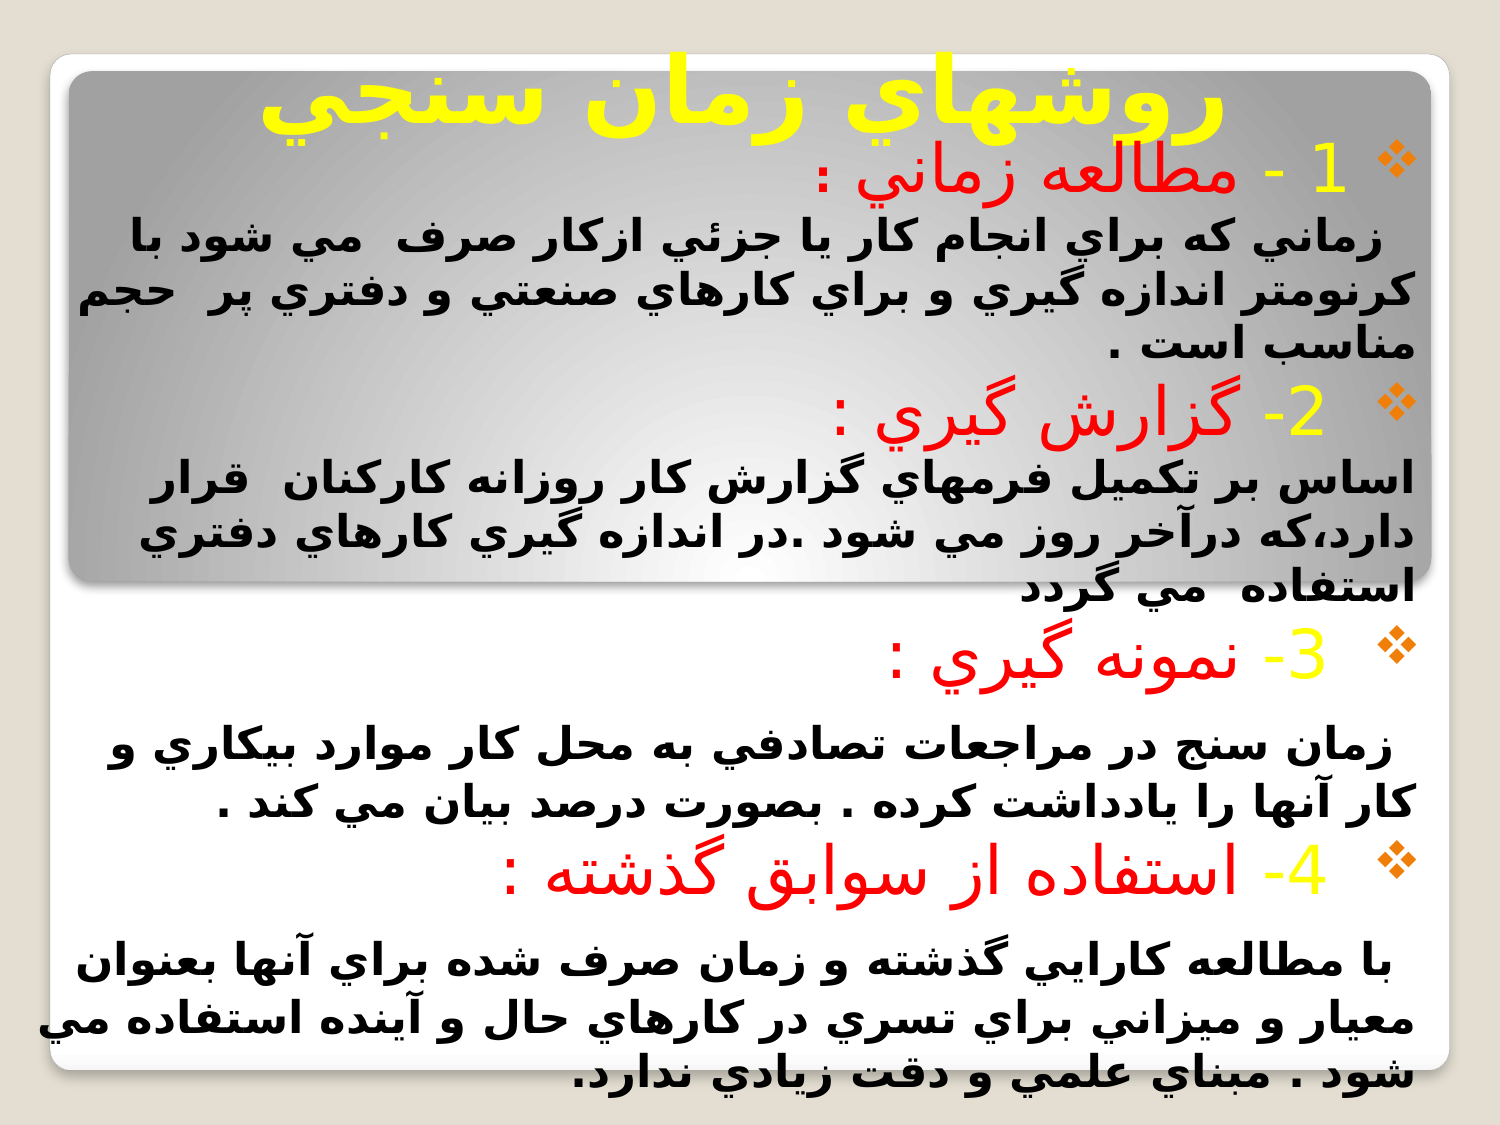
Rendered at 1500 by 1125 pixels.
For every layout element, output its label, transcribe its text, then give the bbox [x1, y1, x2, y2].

subtitle 1 - مطالعه زماني : زماني كه براي انجام كار يا جزئي ازكار صرف مي شود با كرنومتر اندازه گيري و براي كارهاي صنعتي و دفتري پر حجم مناسب است . 2- گزارش گيري : اساس بر تكميل فرمهاي گزارش كار روزانه كاركنان قرار دارد،كه درآخر روز مي شود .در اندازه گيري كارهاي دفتري استفاده مي گردد 3- نمونه گيري : زمان سنج در مراجعات تصادفي به محل كار موارد بيكاري و كار آنها را يادداشت كرده . بصورت درصد بيان مي كند . 4- استفاده از سوابق گذشته : با مطالعه كارايي گذشته و زمان صرف شده براي آنها بعنوان معيار و ميزاني براي تسري در كارهاي حال و آينده استفاده مي شود . مبناي علمي و دقت زيادي ندارد. [0, 125, 1438, 1125]
title روشهاي زمان سنجي [0, 0, 1500, 150]
